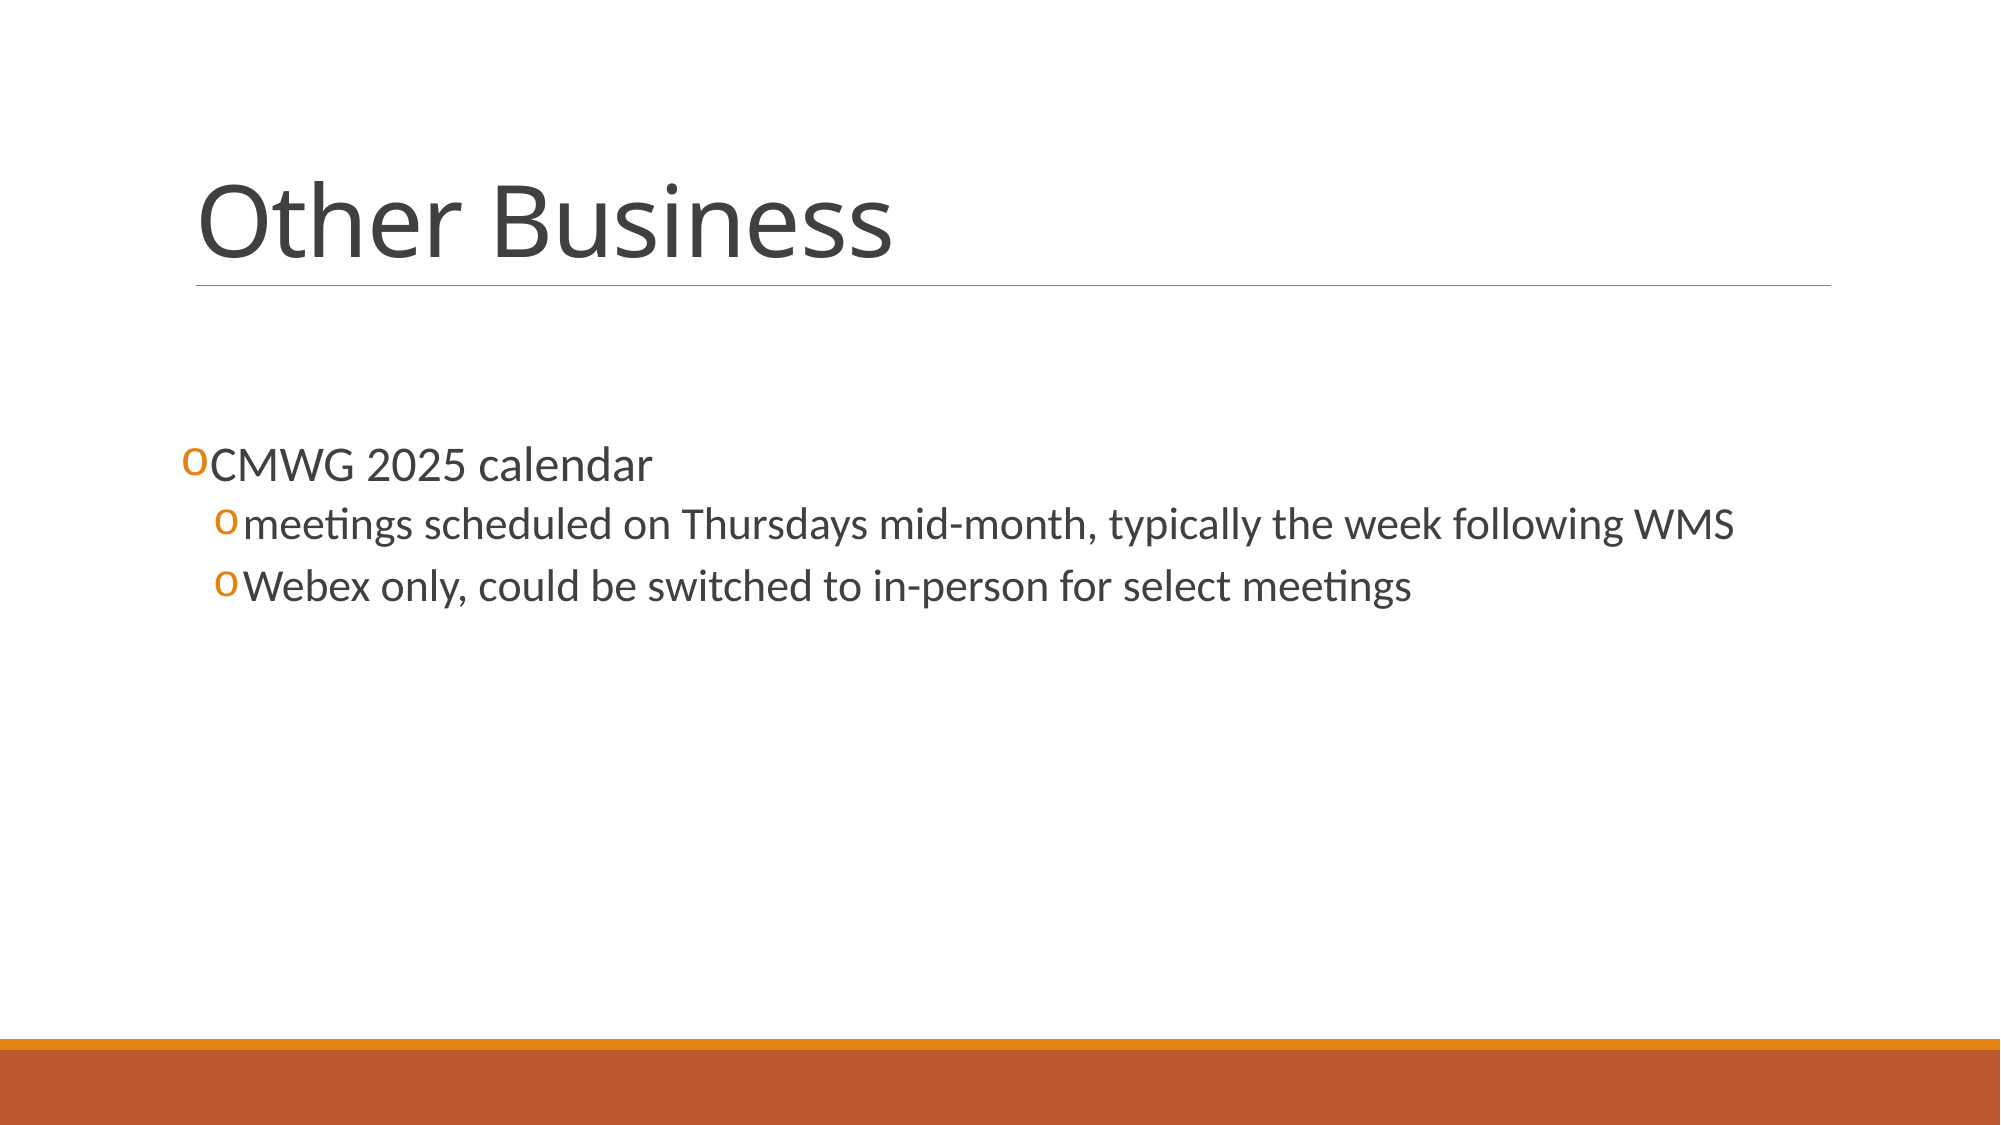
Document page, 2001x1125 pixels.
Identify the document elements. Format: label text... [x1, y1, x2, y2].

list CMWG 2025 calendar meetings scheduled on Thursdays mid-month, typically the week following WMS Webex only, could be switched to in-person for select meetings [180, 341, 1779, 1002]
title Other Business [180, 47, 1830, 285]
